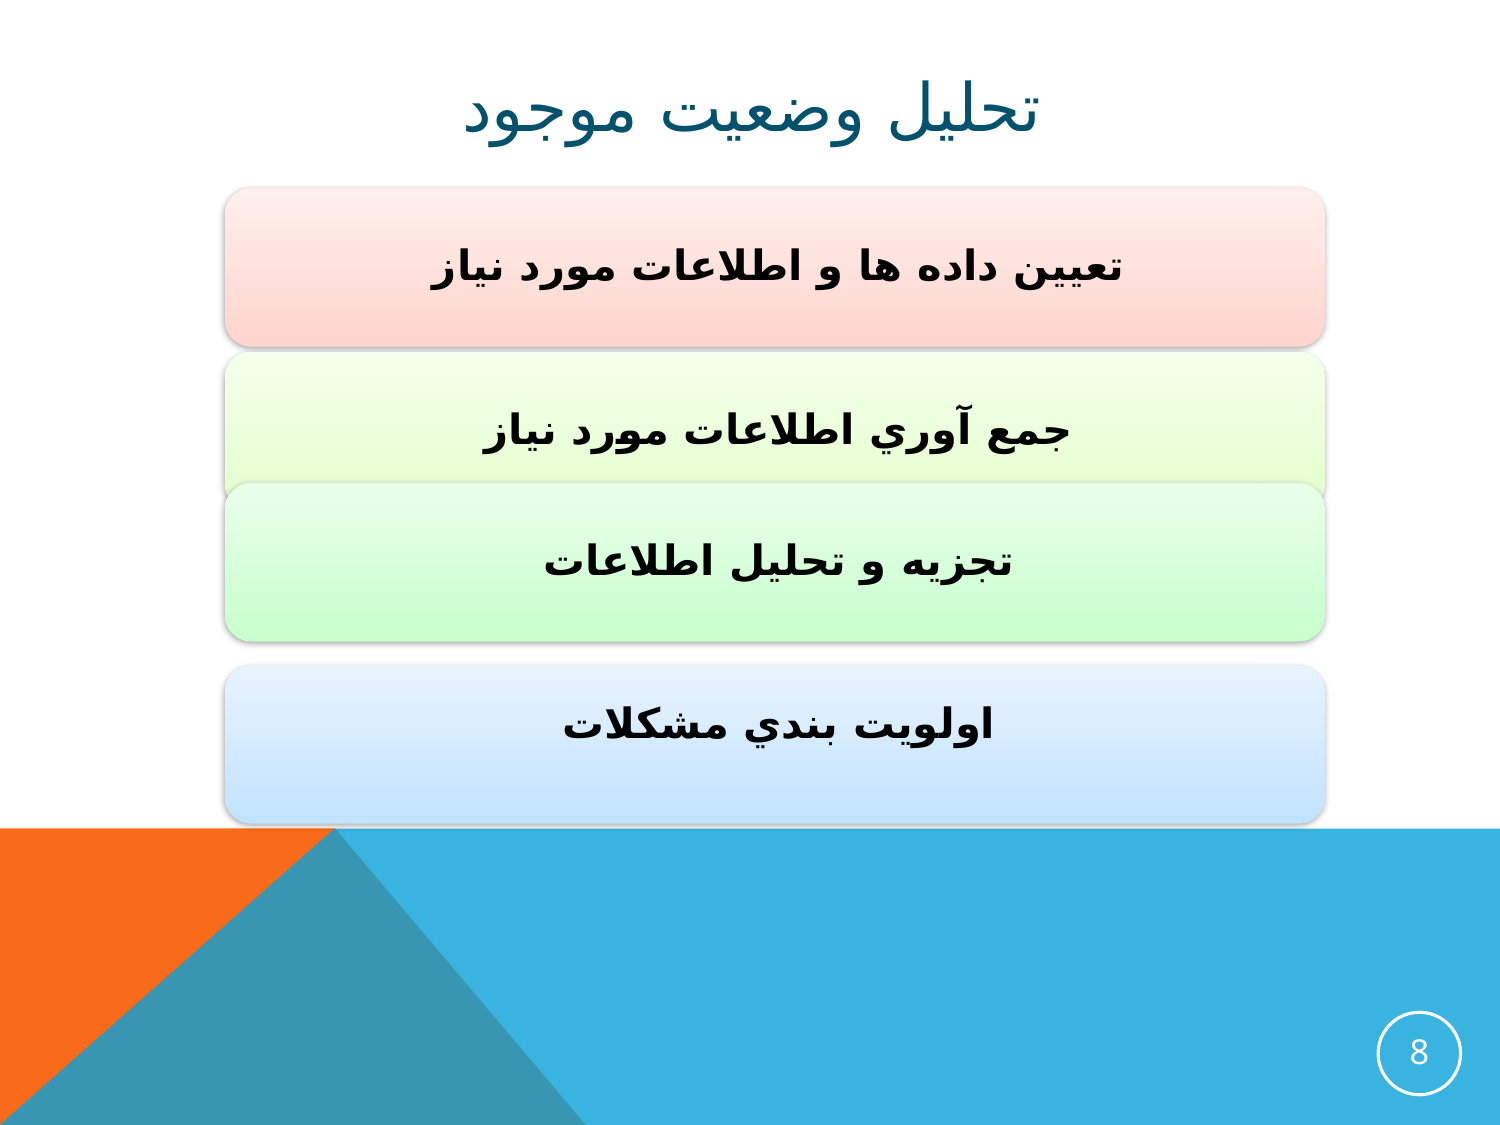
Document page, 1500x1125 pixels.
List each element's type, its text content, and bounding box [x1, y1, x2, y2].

title تحليل وضعيت موجود [135, 60, 1369, 150]
slide_number 8 [1376, 1010, 1463, 1097]
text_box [224, 187, 1326, 855]
